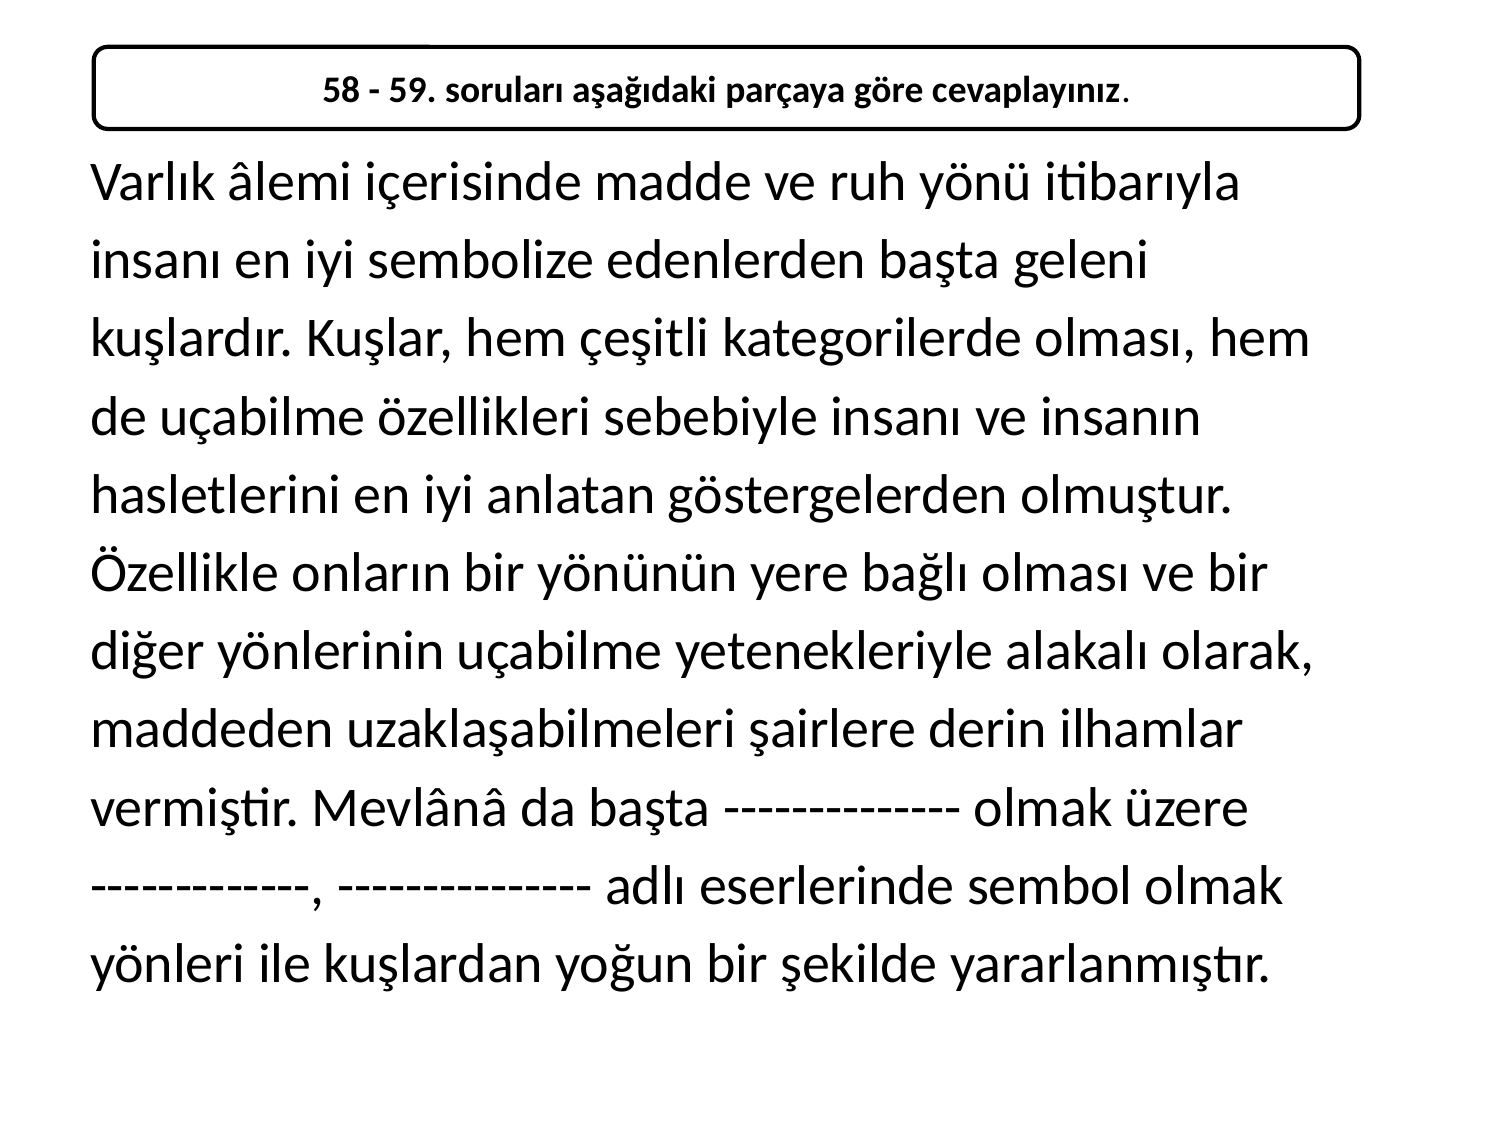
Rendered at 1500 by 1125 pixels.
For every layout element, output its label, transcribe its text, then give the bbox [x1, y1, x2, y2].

text_box 58 - 59. soruları aşağıdaki parçaya göre cevaplayınız. [91, 44, 1362, 132]
list Varlık âlemi içerisinde madde ve ruh yönü itibarıyla insanı en iyi sembolize edenlerden başta geleni kuşlardır. Kuşlar, hem çeşitli kategorilerde olması, hem de uçabilme özellikleri sebebiyle insanı ve insanın hasletlerini en iyi anlatan göstergelerden olmuştur. Özellikle onların bir yönünün yere bağlı olması ve bir diğer yönlerinin uçabilme yetenekleriyle alakalı olarak, maddeden uzaklaşabilmeleri şairlere derin ilhamlar vermiştir. Mevlânâ da başta -------------- olmak üzere -------------, --------------- adlı eserlerinde sembol olmak yönleri ile kuşlardan yoğun bir şekilde yararlanmıştır. [75, 58, 1425, 1005]
